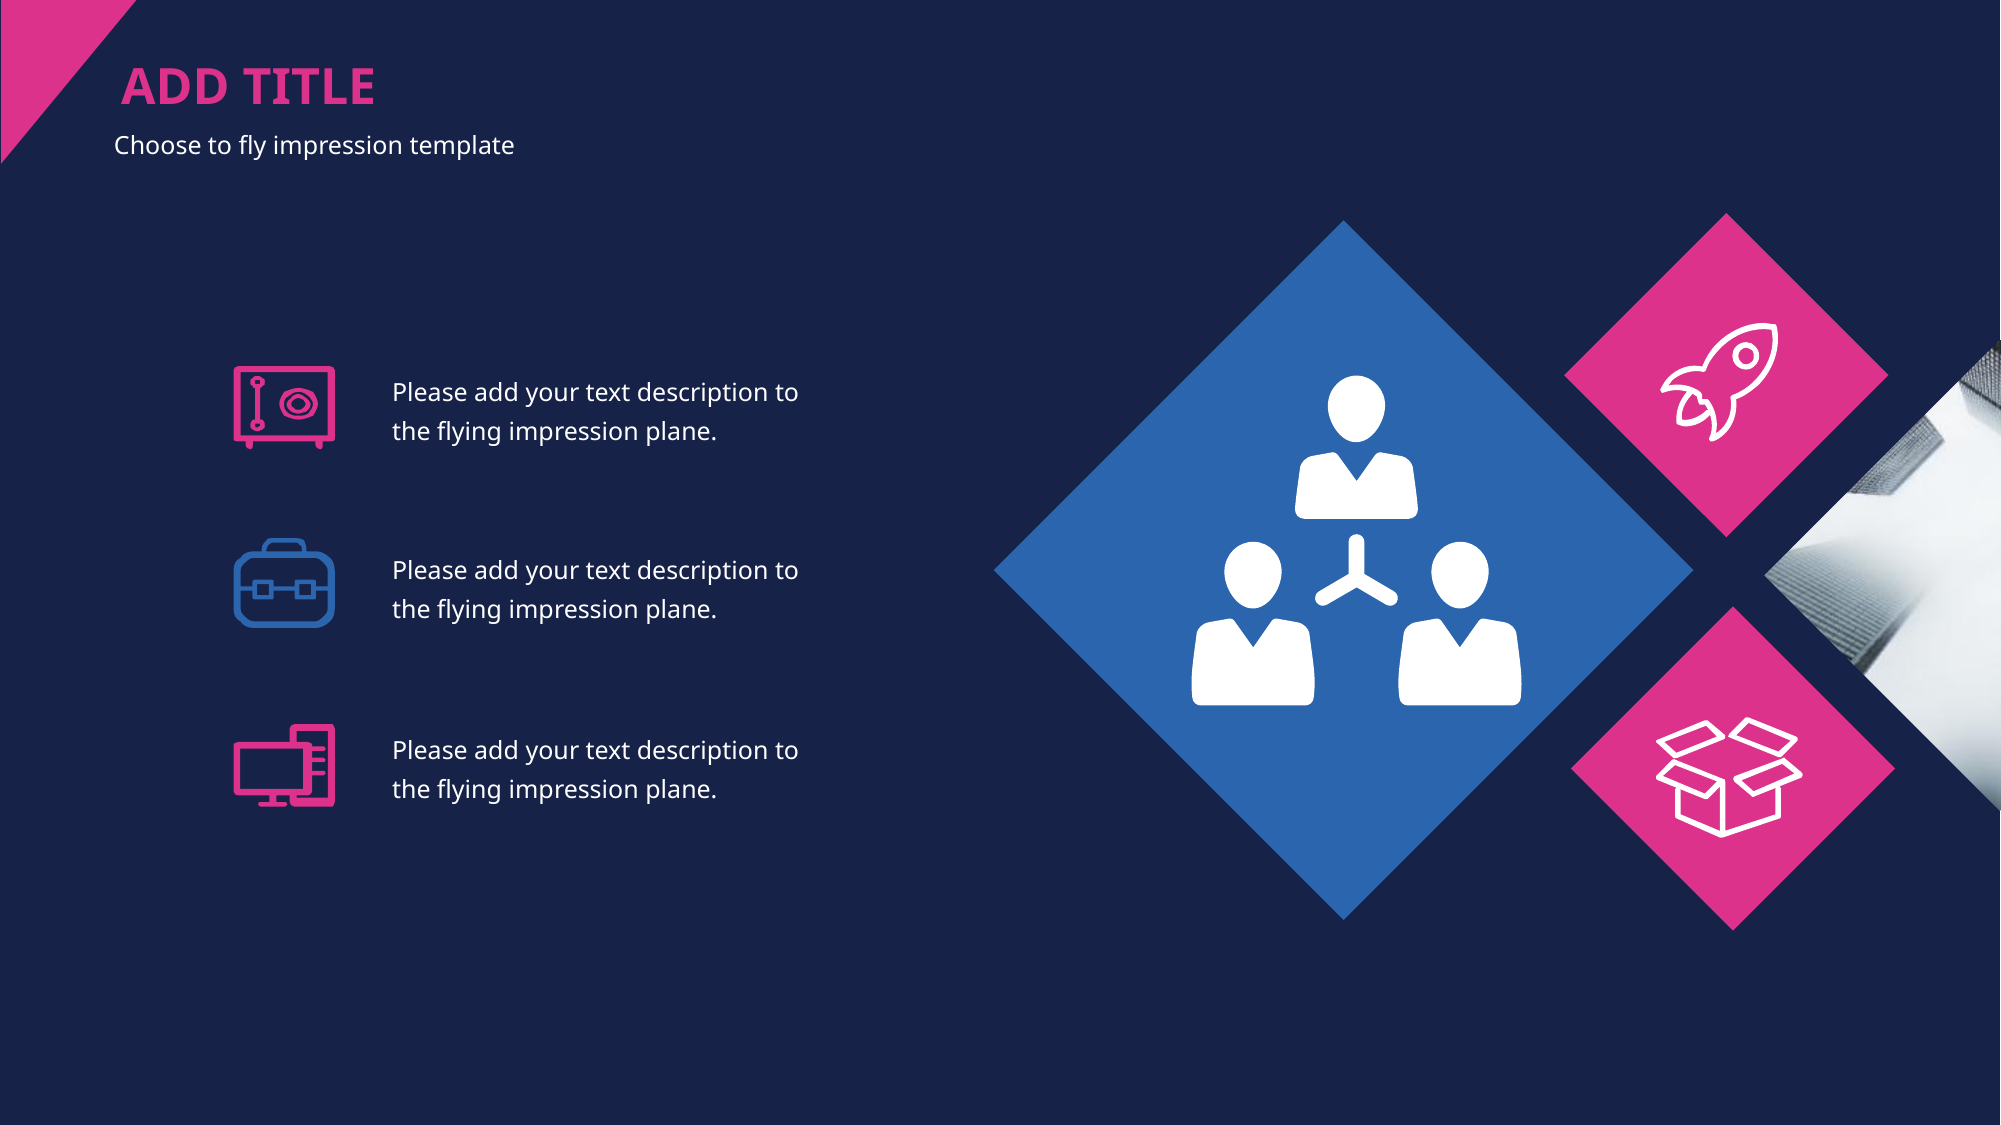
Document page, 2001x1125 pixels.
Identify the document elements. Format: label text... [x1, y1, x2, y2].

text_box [1656, 717, 1803, 838]
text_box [1190, 375, 1523, 706]
text_box [233, 538, 335, 628]
text_box Choose to fly impression template [99, 113, 624, 167]
text_box [0, 0, 138, 167]
text_box [233, 724, 335, 807]
text_box [233, 366, 335, 450]
text_box Please add your text description to the flying impression plane. [377, 718, 848, 812]
text_box [1762, 338, 2000, 813]
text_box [1660, 322, 1781, 442]
text_box ADD TITLE [106, 46, 392, 113]
text_box Please add your text description to the flying impression plane. [377, 538, 848, 631]
text_box [992, 218, 1695, 922]
text_box [1569, 604, 1897, 933]
text_box [1562, 211, 1890, 539]
text_box Please add your text description to the flying impression plane. [377, 360, 848, 454]
